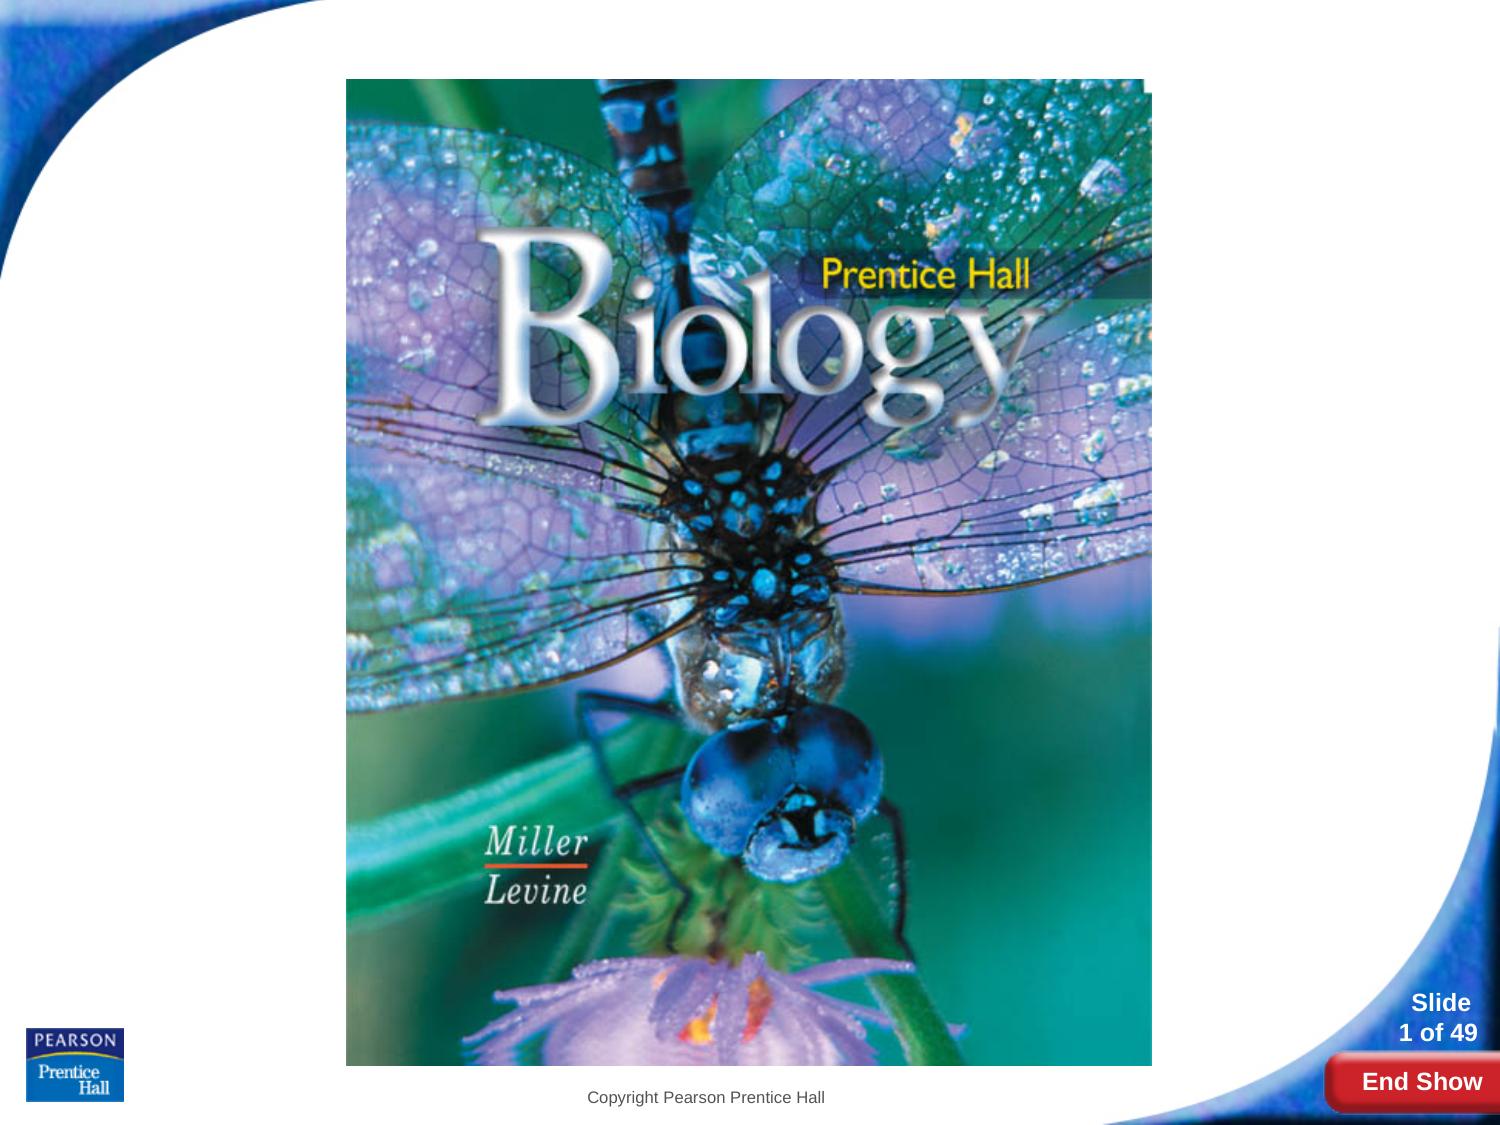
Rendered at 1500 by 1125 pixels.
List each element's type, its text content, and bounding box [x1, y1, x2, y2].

footer Copyright Pearson Prentice Hall [468, 1078, 945, 1105]
picture [0, 0, 1500, 1125]
title Biology [268, 0, 1344, 207]
